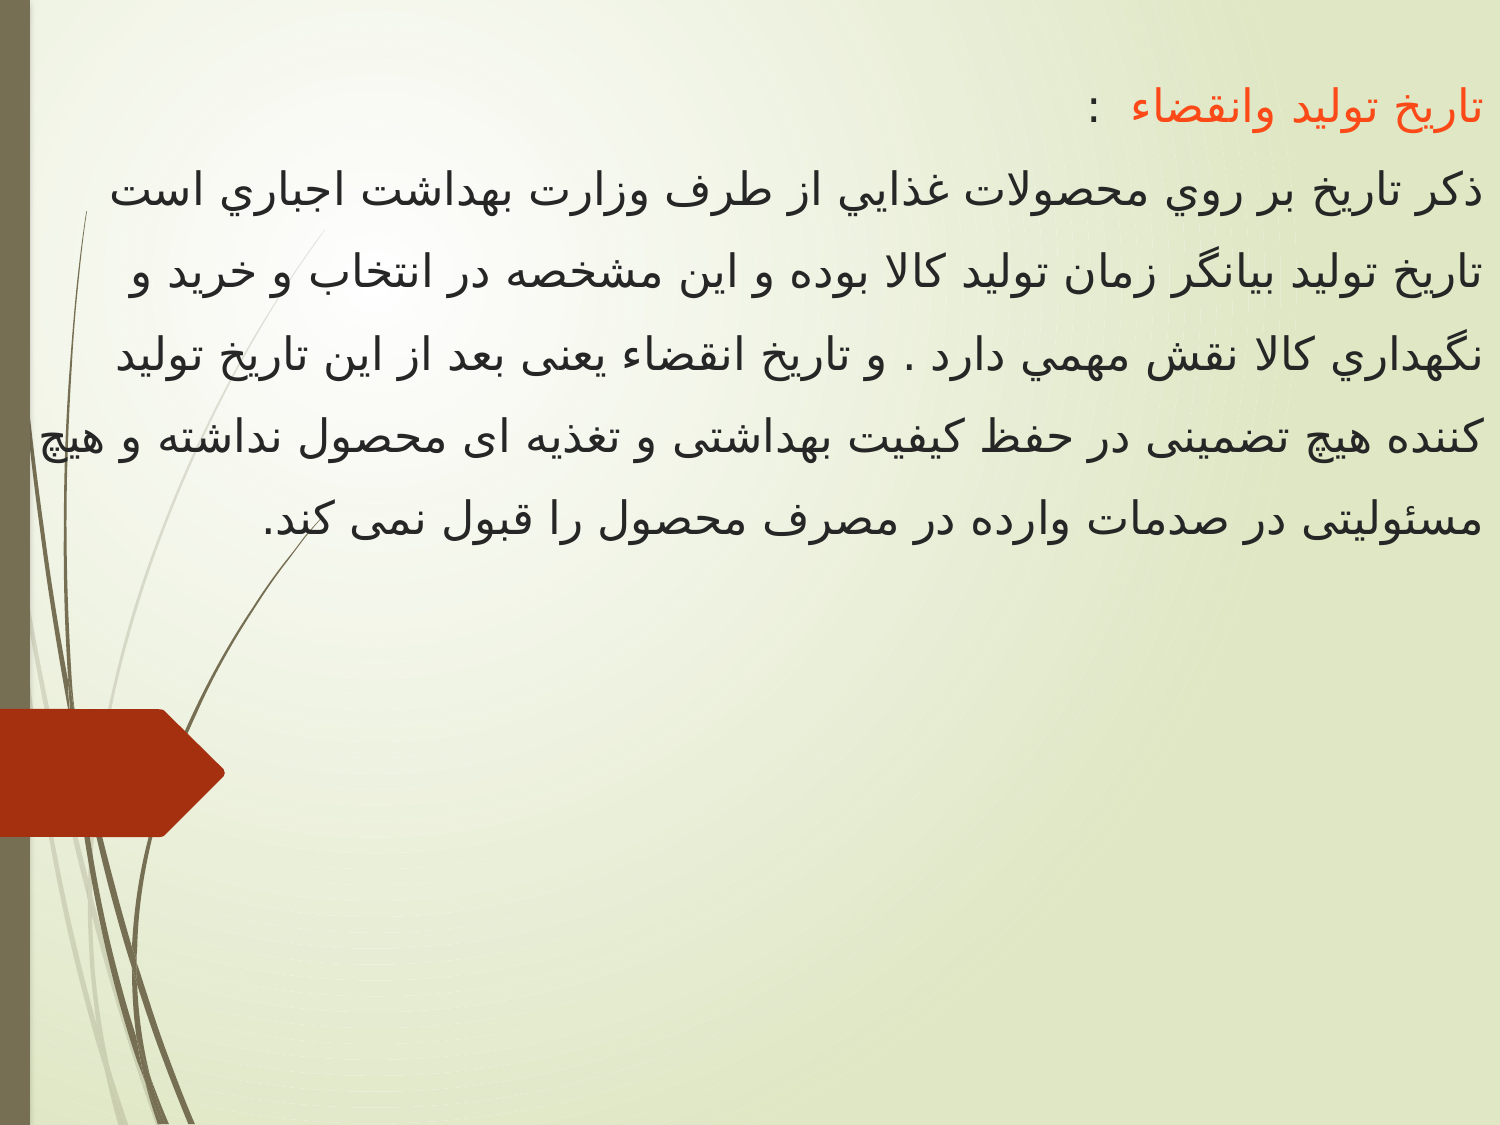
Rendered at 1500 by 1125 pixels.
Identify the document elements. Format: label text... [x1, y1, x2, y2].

title تاريخ توليد وانقضاء : ذكر تاريخ بر روي محصولات غذايي از طرف وزارت بهداشت اجباري است تاريخ توليد بيانگر زمان توليد كالا بوده و اين مشخصه در انتخاب و خريد و نگهداري كالا نقش مهمي دارد . و تاریخ انقضاء یعنی بعد از این تاریخ تولید کننده هیچ تضمینی در حفظ کیفیت بهداشتی و تغذیه ای محصول نداشته و هیچ مسئولیتی در صدمات وارده در مصرف محصول را قبول نمی کند. [0, 101, 1500, 552]
